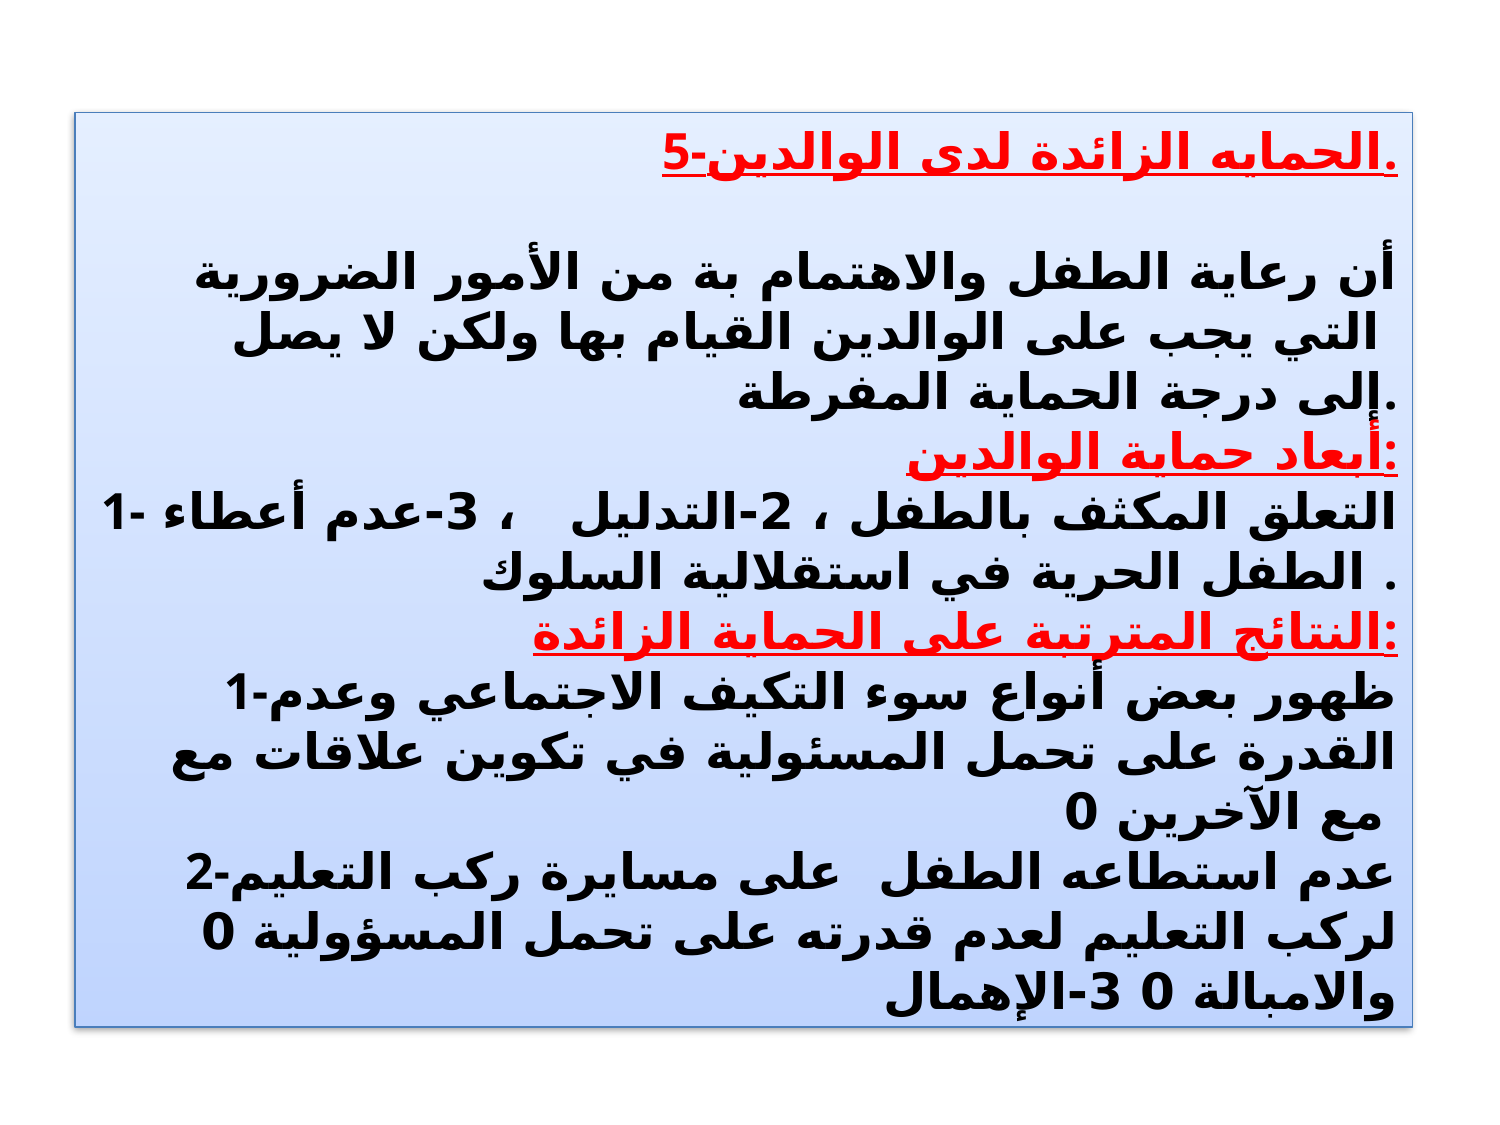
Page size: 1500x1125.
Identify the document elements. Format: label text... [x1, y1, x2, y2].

text_box 5-الحمايه الزائدة لدى الوالدين. أن رعاية الطفل والاهتمام بة من الأمور الضرورية التي يجب على الوالدين القيام بها ولكن لا يصل إلى درجة الحماية المفرطة. أبعاد حماية الوالدين: 1-التعلق المكثف بالطفل ، 2-التدليل ، 3-عدم أعطاء الطفل الحرية في استقلالية السلوك. النتائج المترتبة على الحماية الزائدة: 1-ظهور بعض أنواع سوء التكيف الاجتماعي وعدم القدرة على تحمل المسئولية في تكوين علاقات مع مع الآخرين 0 2-عدم استطاعه الطفل على مسايرة ركب التعليم لركب التعليم لعدم قدرته على تحمل المسؤولية 0 والامبالة 0 3-الإهمال [74, 112, 1413, 1028]
